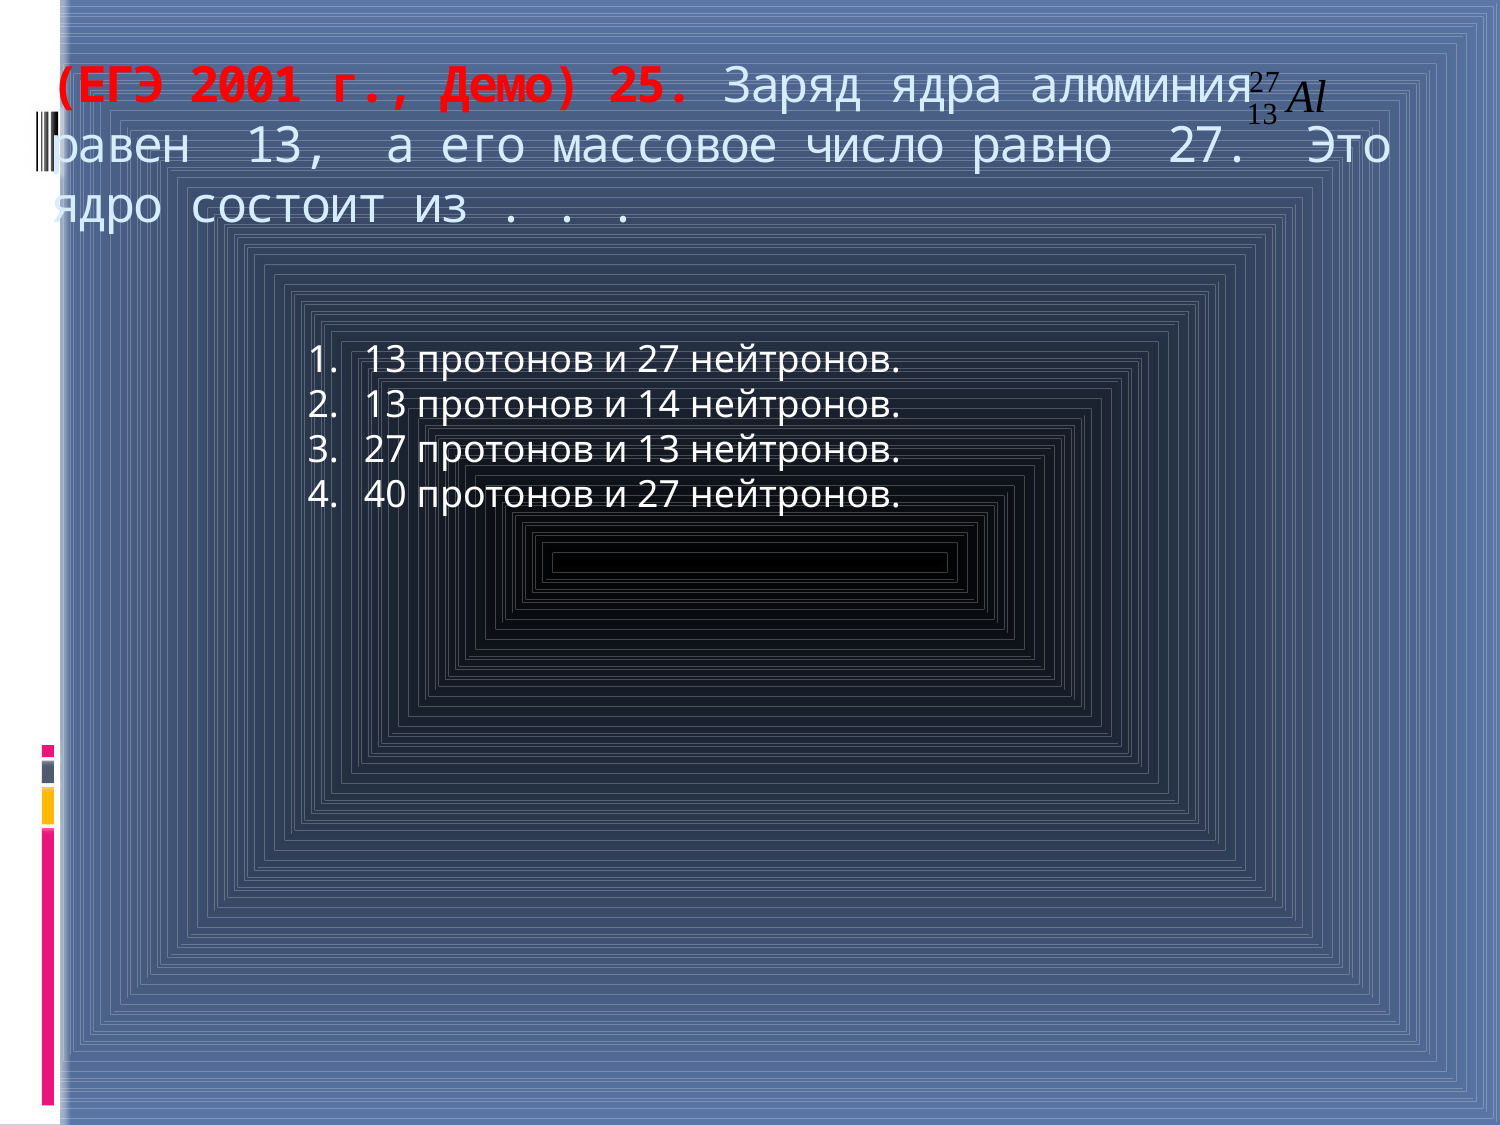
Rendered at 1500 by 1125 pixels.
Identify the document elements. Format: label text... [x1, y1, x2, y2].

title (ЕГЭ 2001 г., Демо) 25. Заряд ядра алюминия равен 13, а его массовое число равно 27. Это ядро состоит из . . . [35, 45, 1465, 270]
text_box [1241, 58, 1337, 137]
text_box 13 протонов и 27 нейтронов. 13 протонов и 14 нейтронов. 27 протонов и 13 нейтронов. 40 протонов и 27 нейтронов. [292, 328, 996, 523]
